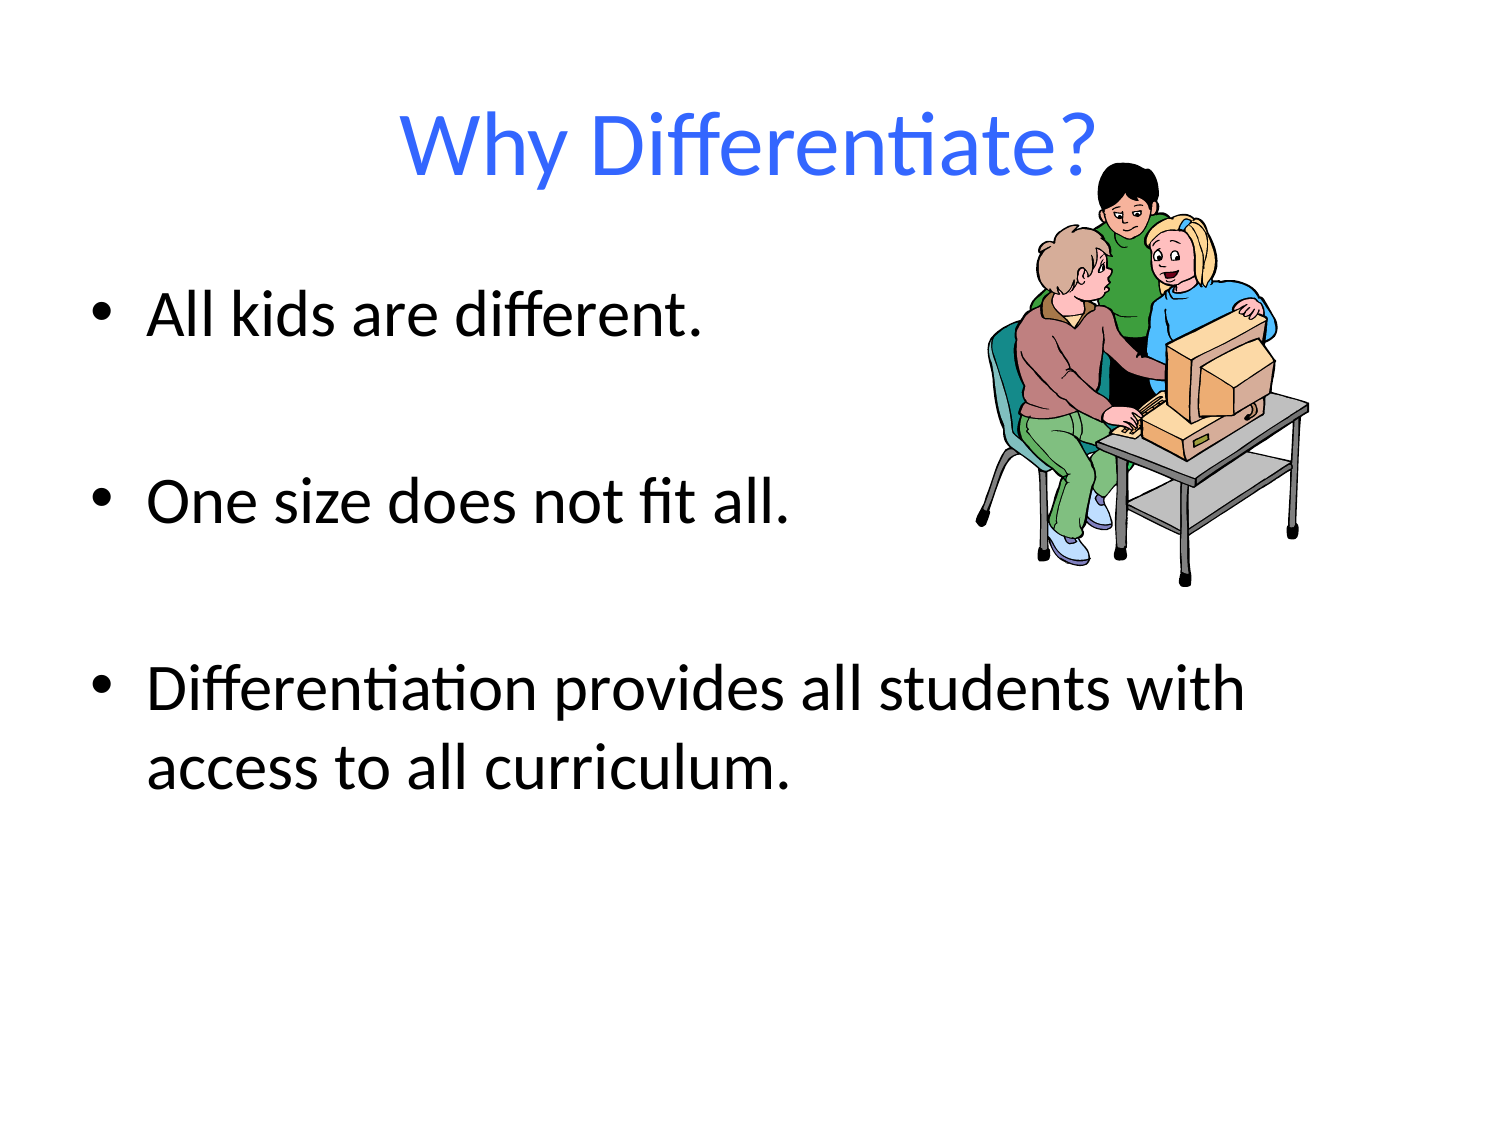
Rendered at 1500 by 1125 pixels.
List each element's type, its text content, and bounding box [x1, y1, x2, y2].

picture [974, 162, 1311, 588]
list All kids are different. One size does not fit all. Differentiation provides all students with access to all curriculum. [75, 262, 1425, 1005]
title Why Differentiate? [75, 45, 1425, 233]
